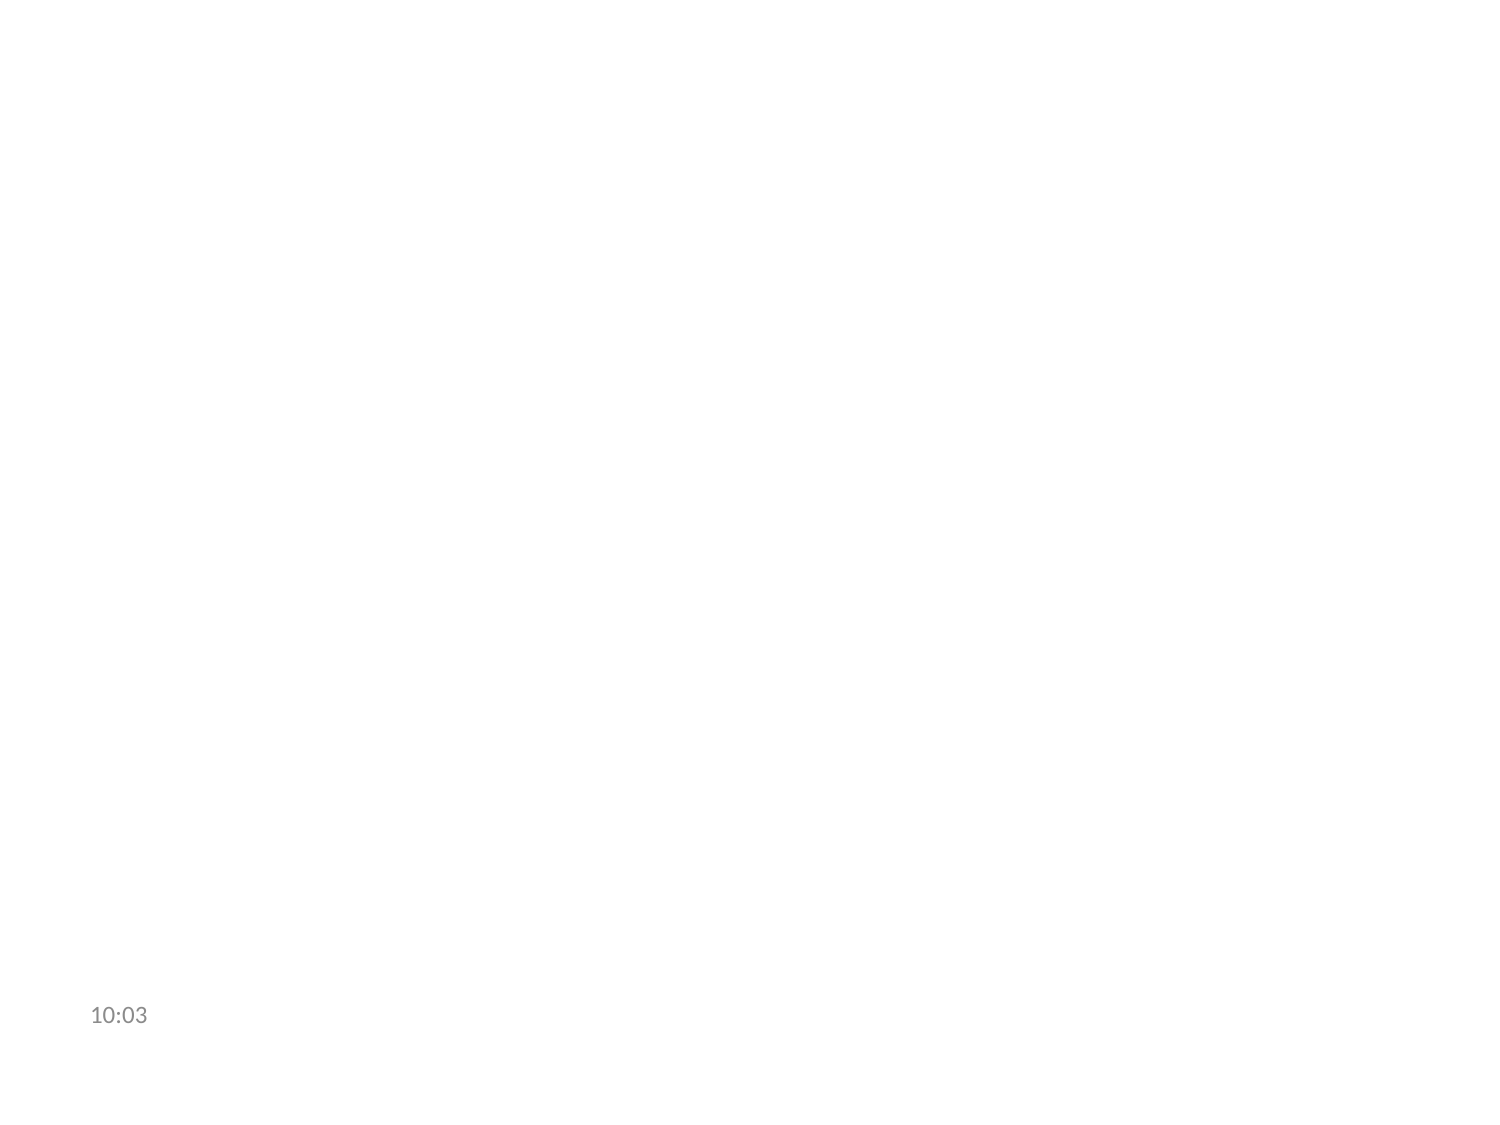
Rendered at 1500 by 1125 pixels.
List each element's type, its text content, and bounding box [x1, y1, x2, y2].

text_box 15:35 [75, 983, 425, 1044]
